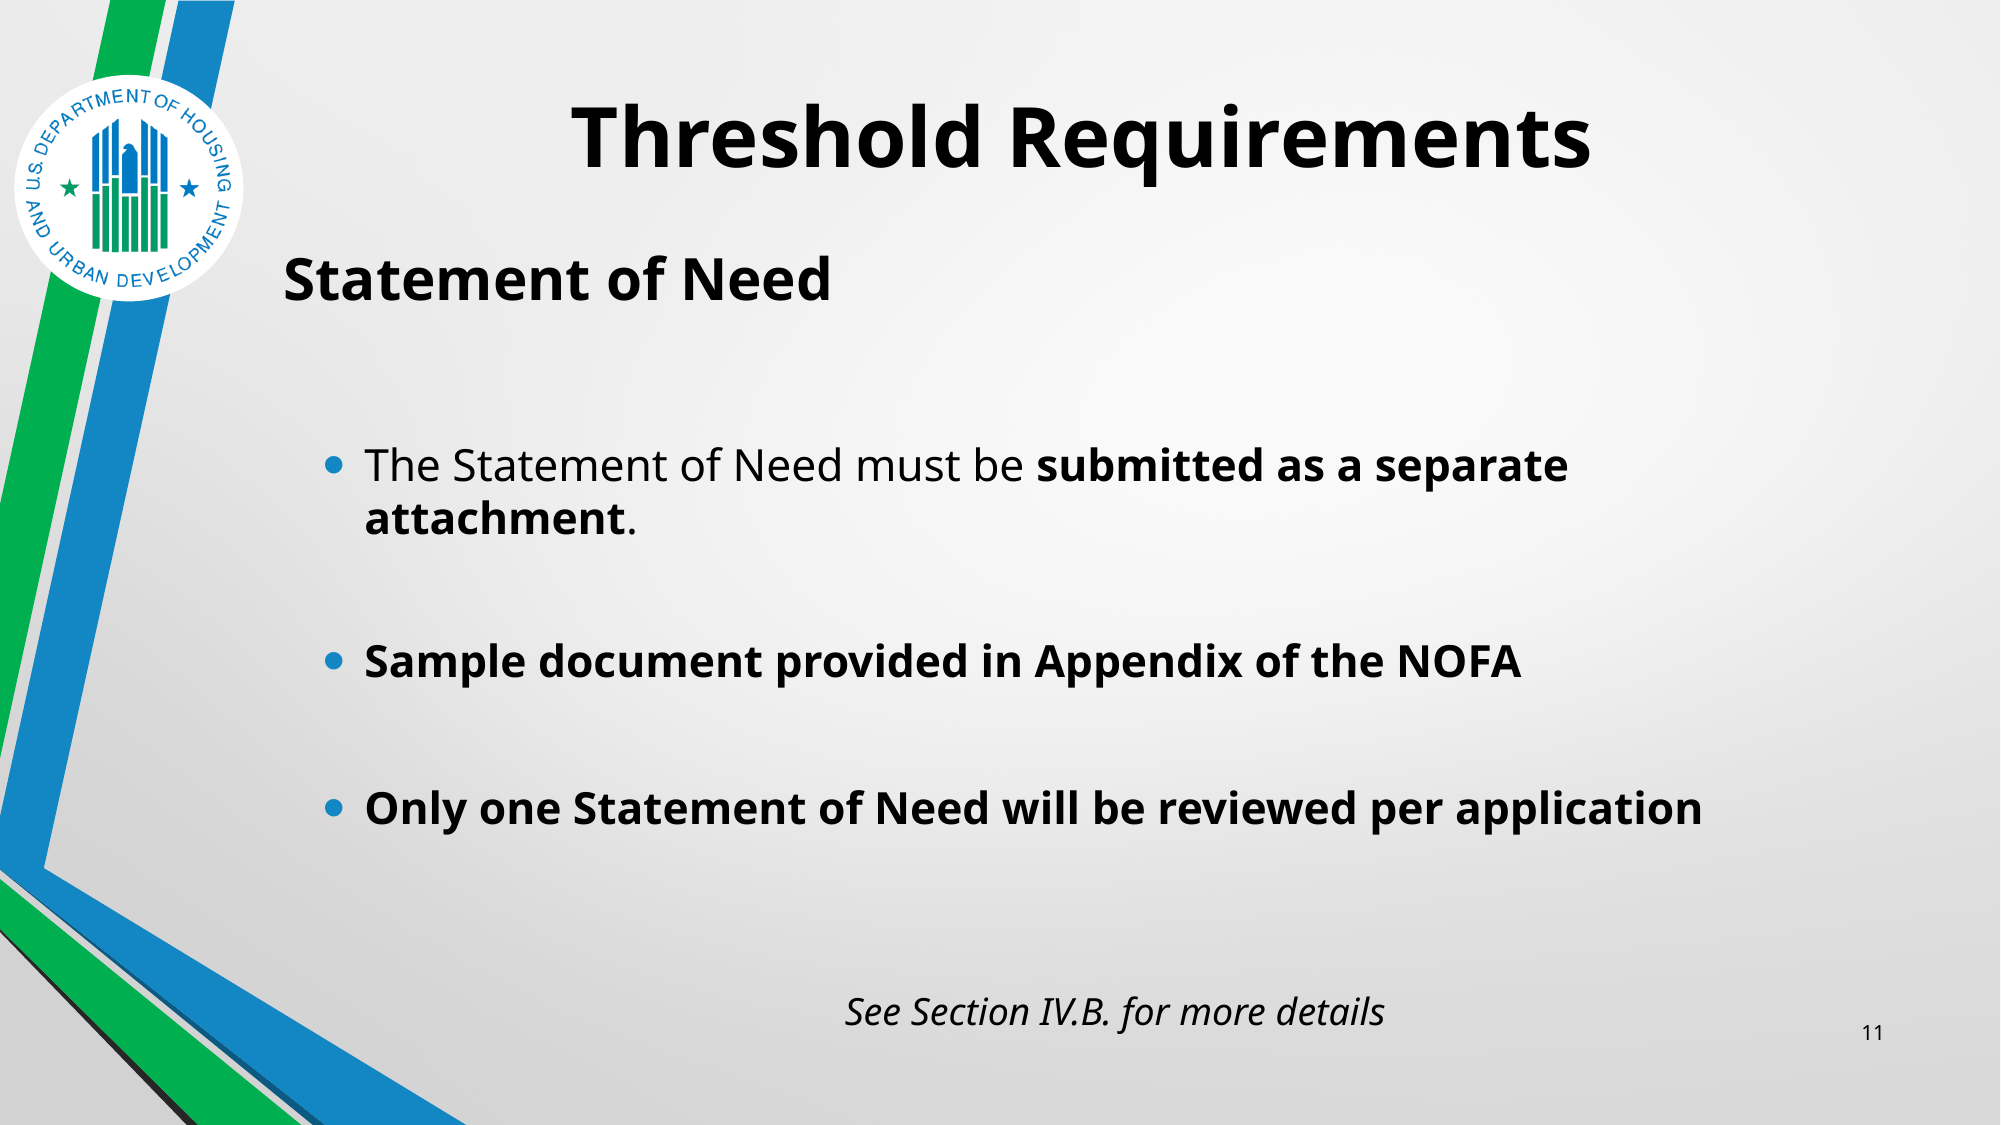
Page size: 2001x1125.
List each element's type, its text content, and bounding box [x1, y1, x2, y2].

text_box Statement of Need [252, 234, 865, 320]
title Threshold Requirements [239, 27, 1925, 241]
picture [26, 89, 231, 287]
slide_number 11 [1809, 1003, 1900, 1064]
list The Statement of Need must be submitted as a separate attachment. Sample document provided in Appendix of the NOFA Only one Statement of Need will be reviewed per application [307, 352, 1776, 962]
text_box See Section IV.B. for more details [530, 980, 1693, 1040]
